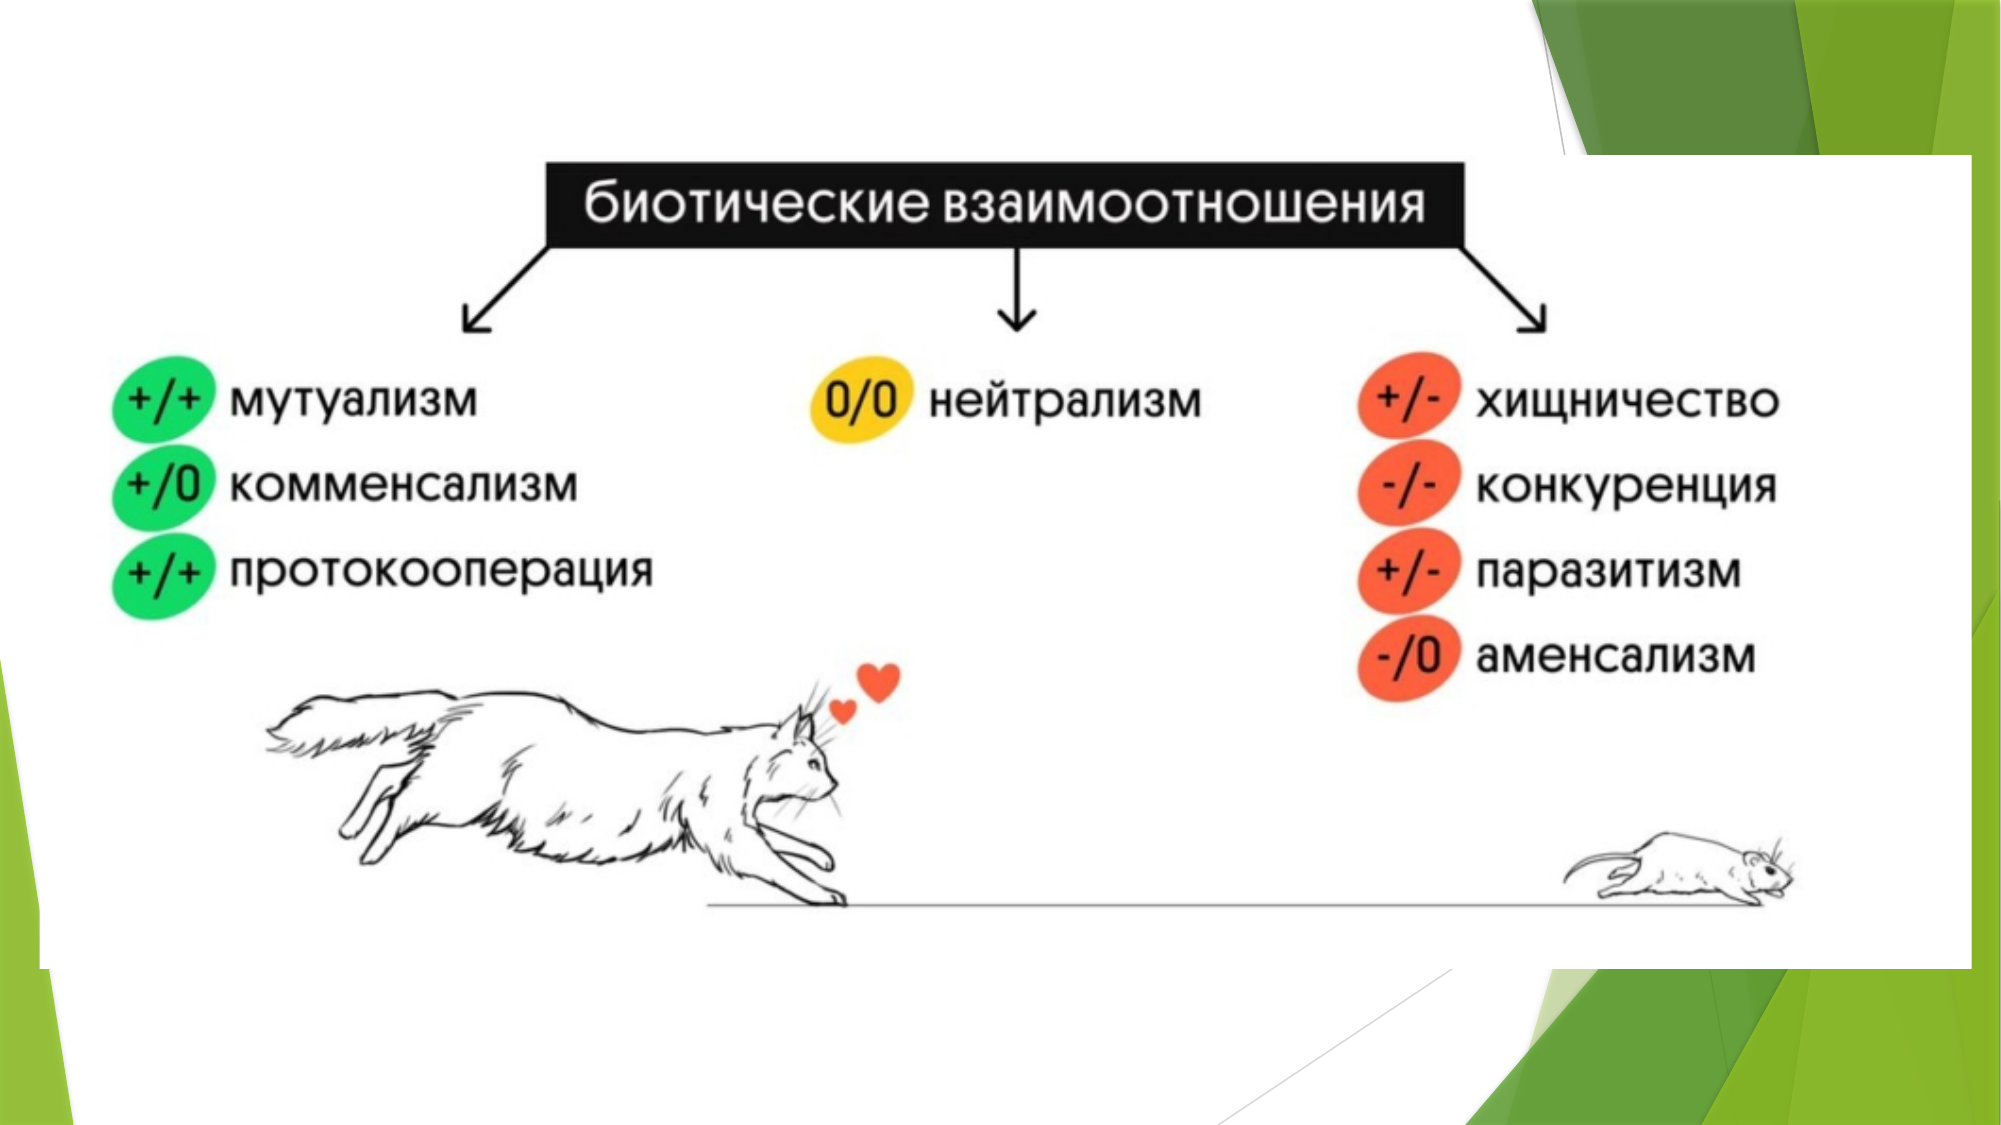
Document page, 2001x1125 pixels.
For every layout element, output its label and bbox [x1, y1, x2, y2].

picture [39, 155, 1973, 969]
